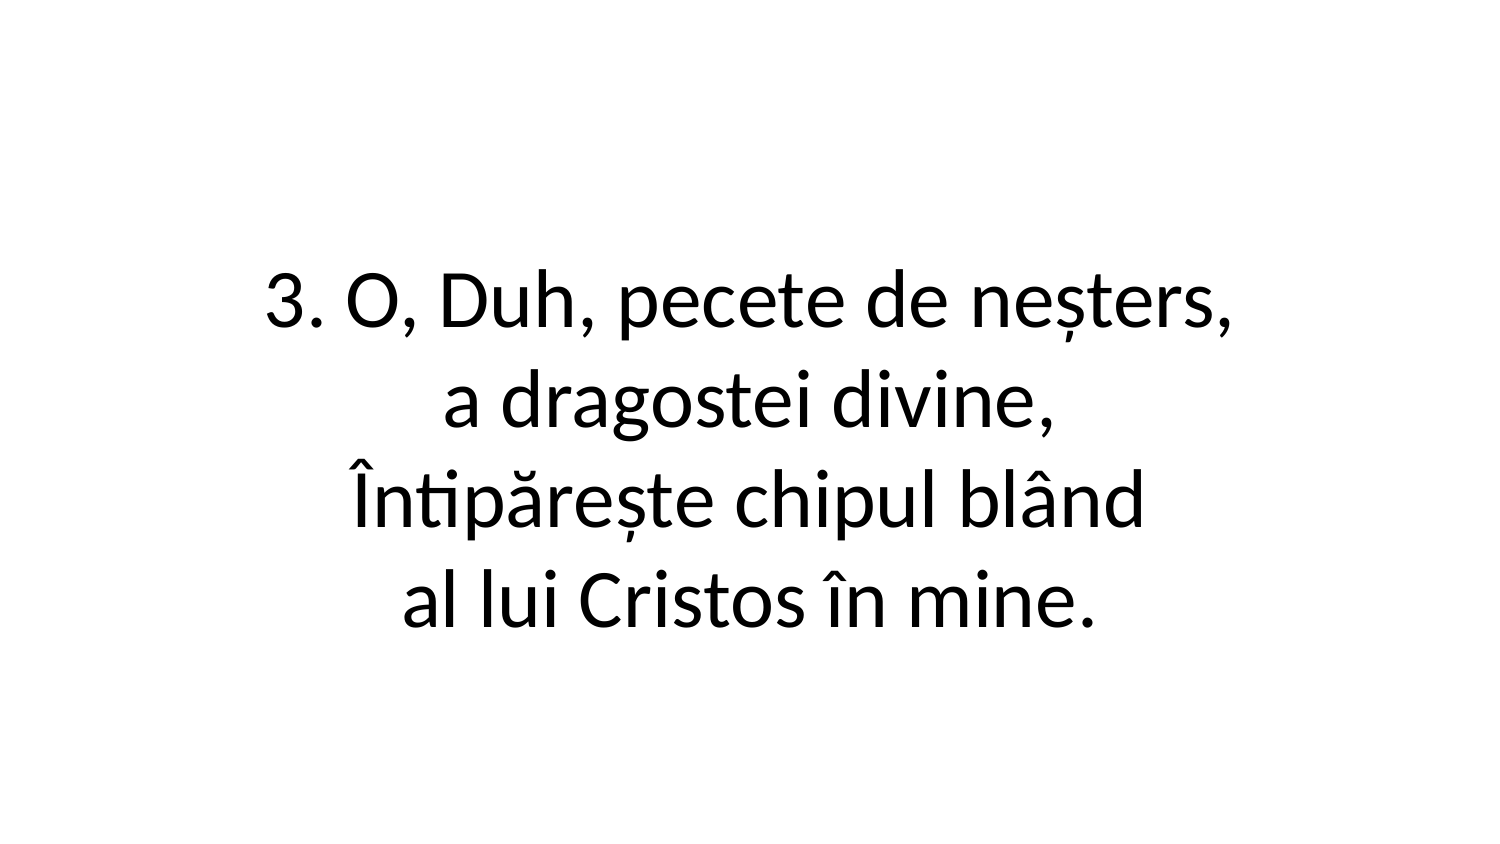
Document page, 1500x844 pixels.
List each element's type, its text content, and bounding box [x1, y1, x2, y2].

text_box 3. O, Duh, pecete de neșters, a dragostei divine, Întipărește chipul blând al lui Cristos în mine. [249, 192, 1251, 652]
